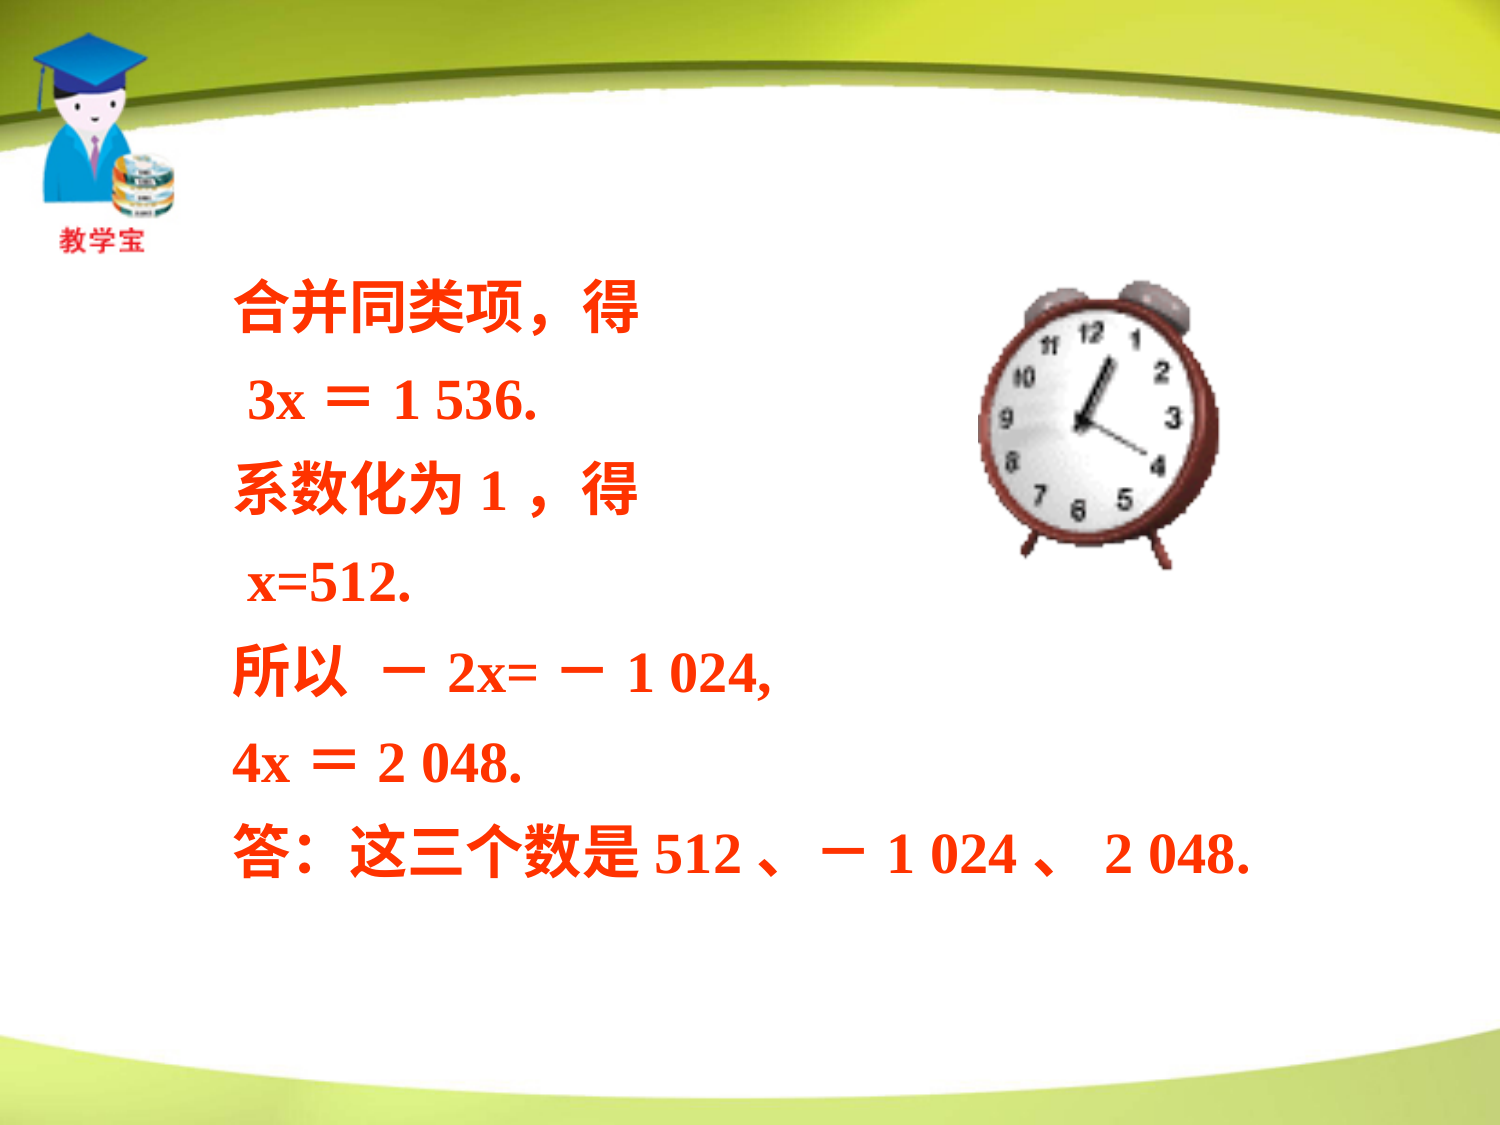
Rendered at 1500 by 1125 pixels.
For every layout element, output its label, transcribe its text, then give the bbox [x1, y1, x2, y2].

picture [0, 0, 1500, 1125]
text_box 合并同类项，得 3x＝1 536. 系数化为1，得 x=512. 所以 －2x=－1 024, 4x＝2 048. 答：这三个数是512、－1 024、2 048. [217, 241, 1393, 893]
